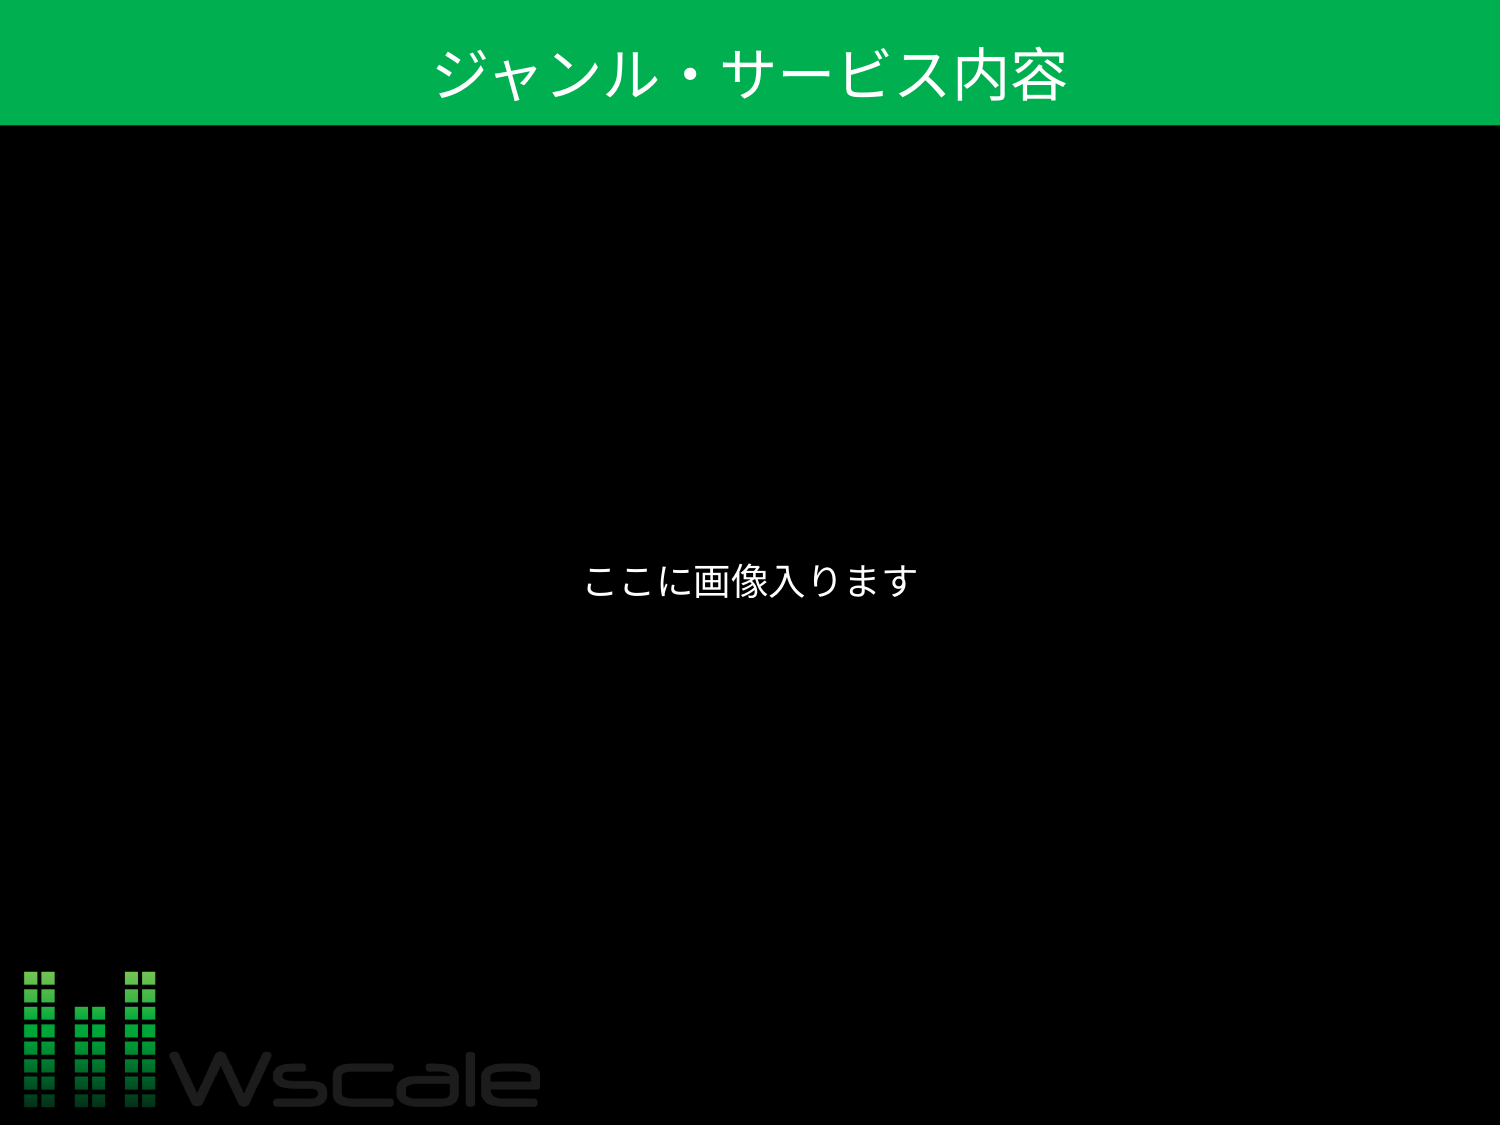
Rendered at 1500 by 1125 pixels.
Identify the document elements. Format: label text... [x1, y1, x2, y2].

picture [0, 954, 561, 1125]
text_box ここに画像入ります [566, 550, 934, 611]
text_box ジャンル・サービス内容 [74, 30, 1425, 117]
